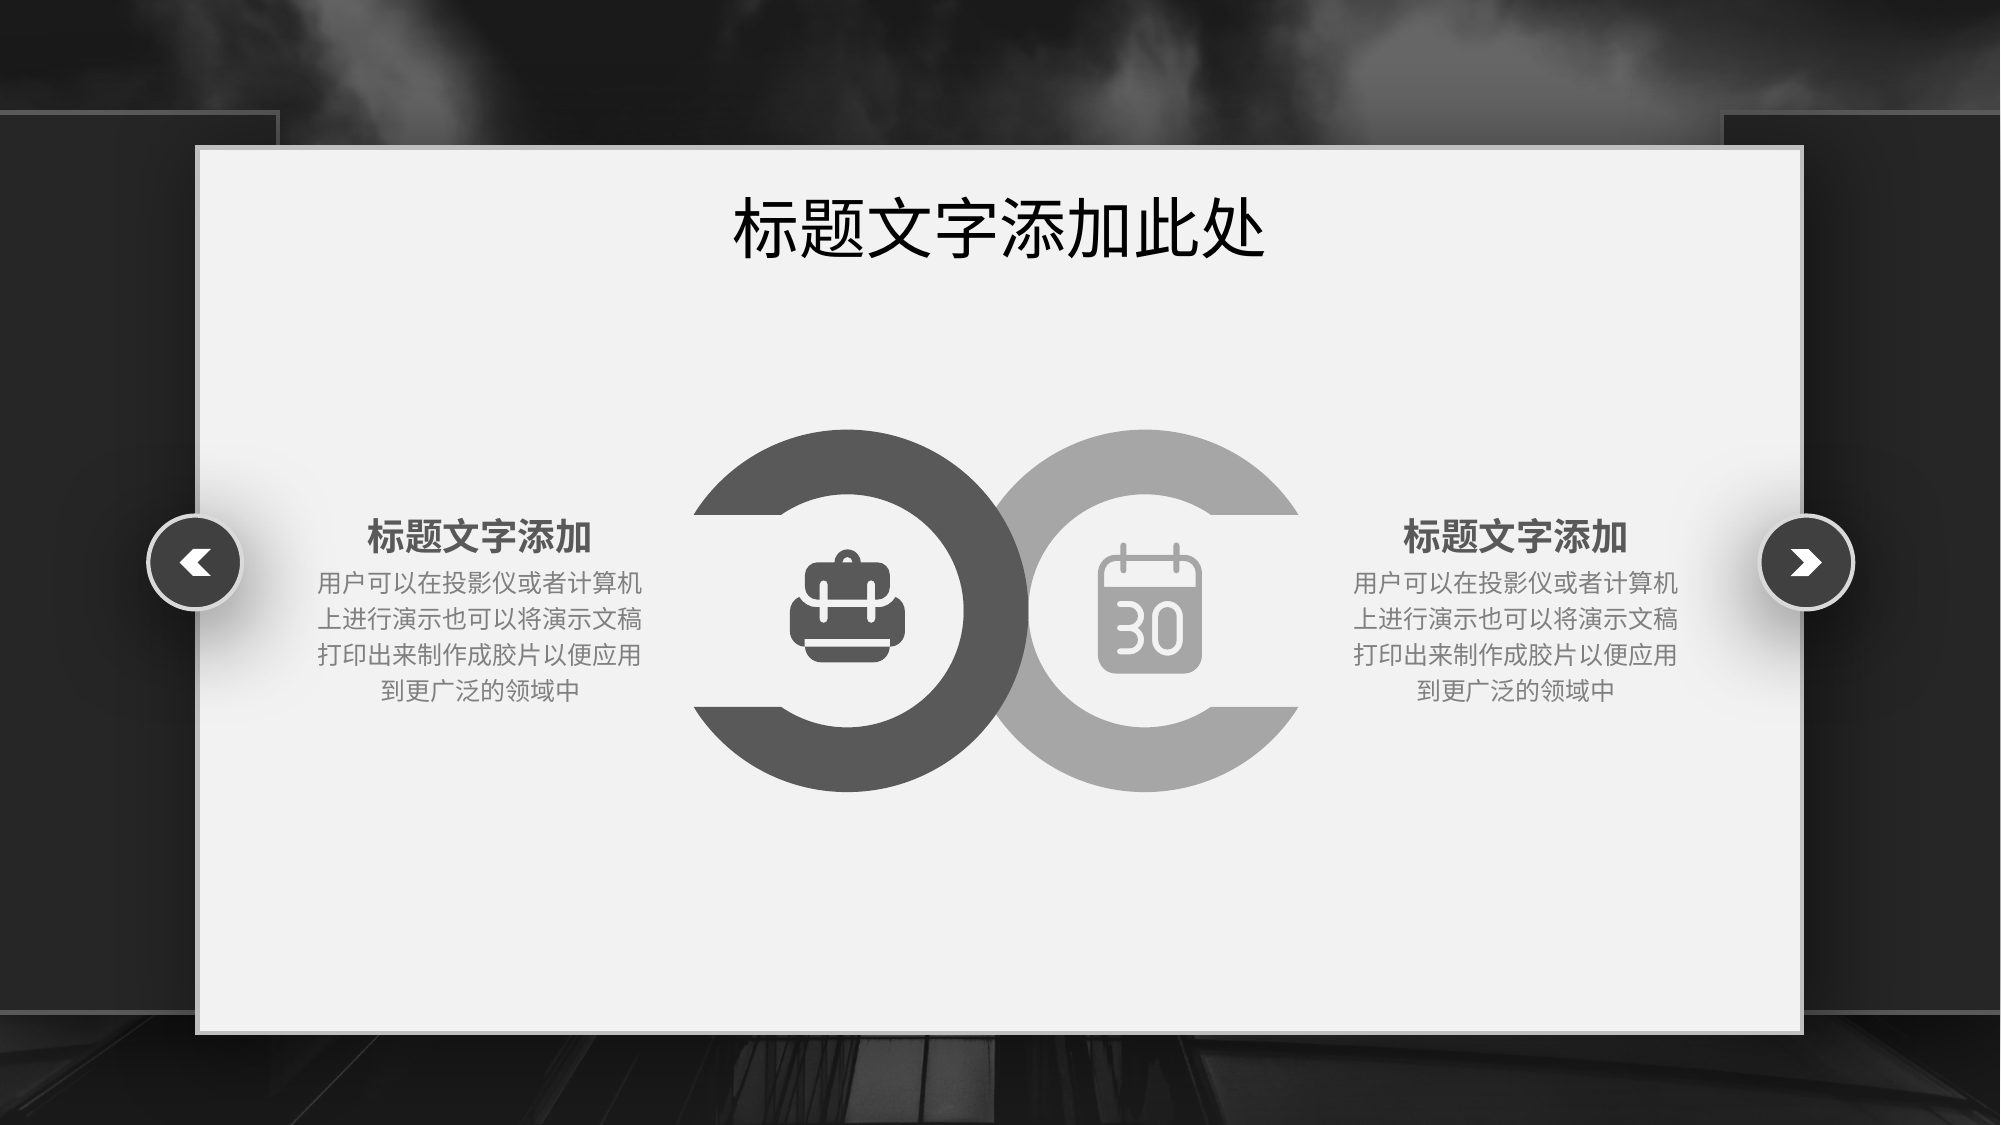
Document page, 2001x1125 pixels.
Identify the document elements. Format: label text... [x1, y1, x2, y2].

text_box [296, 496, 665, 716]
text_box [693, 429, 1299, 793]
text_box 标题文字添加此处 [718, 179, 1282, 274]
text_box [1332, 496, 1700, 716]
